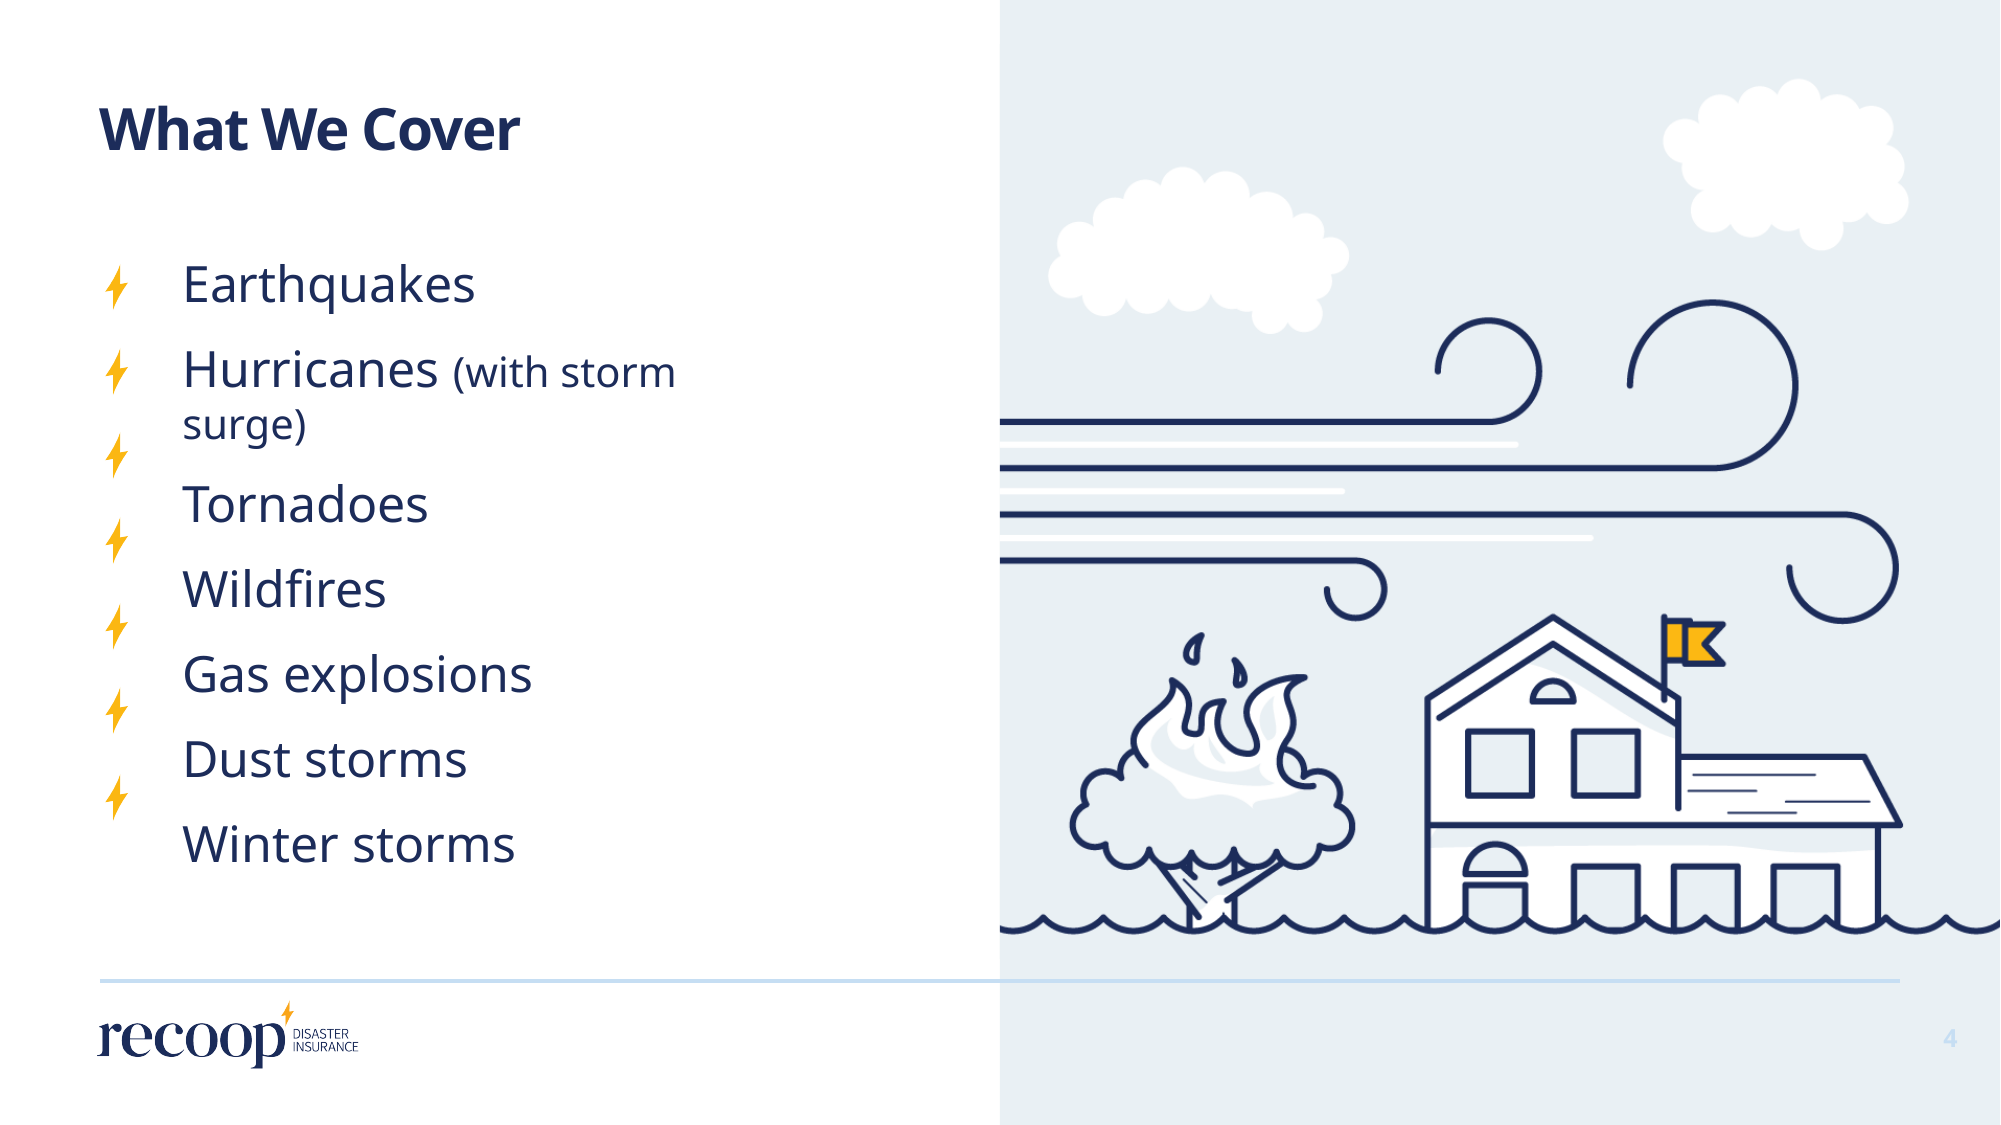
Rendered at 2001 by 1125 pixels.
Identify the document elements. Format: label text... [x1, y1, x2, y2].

picture [99, 343, 134, 400]
picture [999, 43, 2000, 959]
text_box Earthquakes Hurricanes (with storm surge) Tornadoes Wildfires Gas explosions Dust storms Winter storms [182, 252, 752, 873]
picture [99, 769, 134, 826]
picture [99, 258, 134, 315]
title What We Cover [99, 99, 839, 166]
picture [99, 682, 134, 739]
picture [99, 512, 134, 569]
picture [79, 989, 376, 1079]
picture [99, 598, 134, 655]
picture [99, 427, 134, 484]
